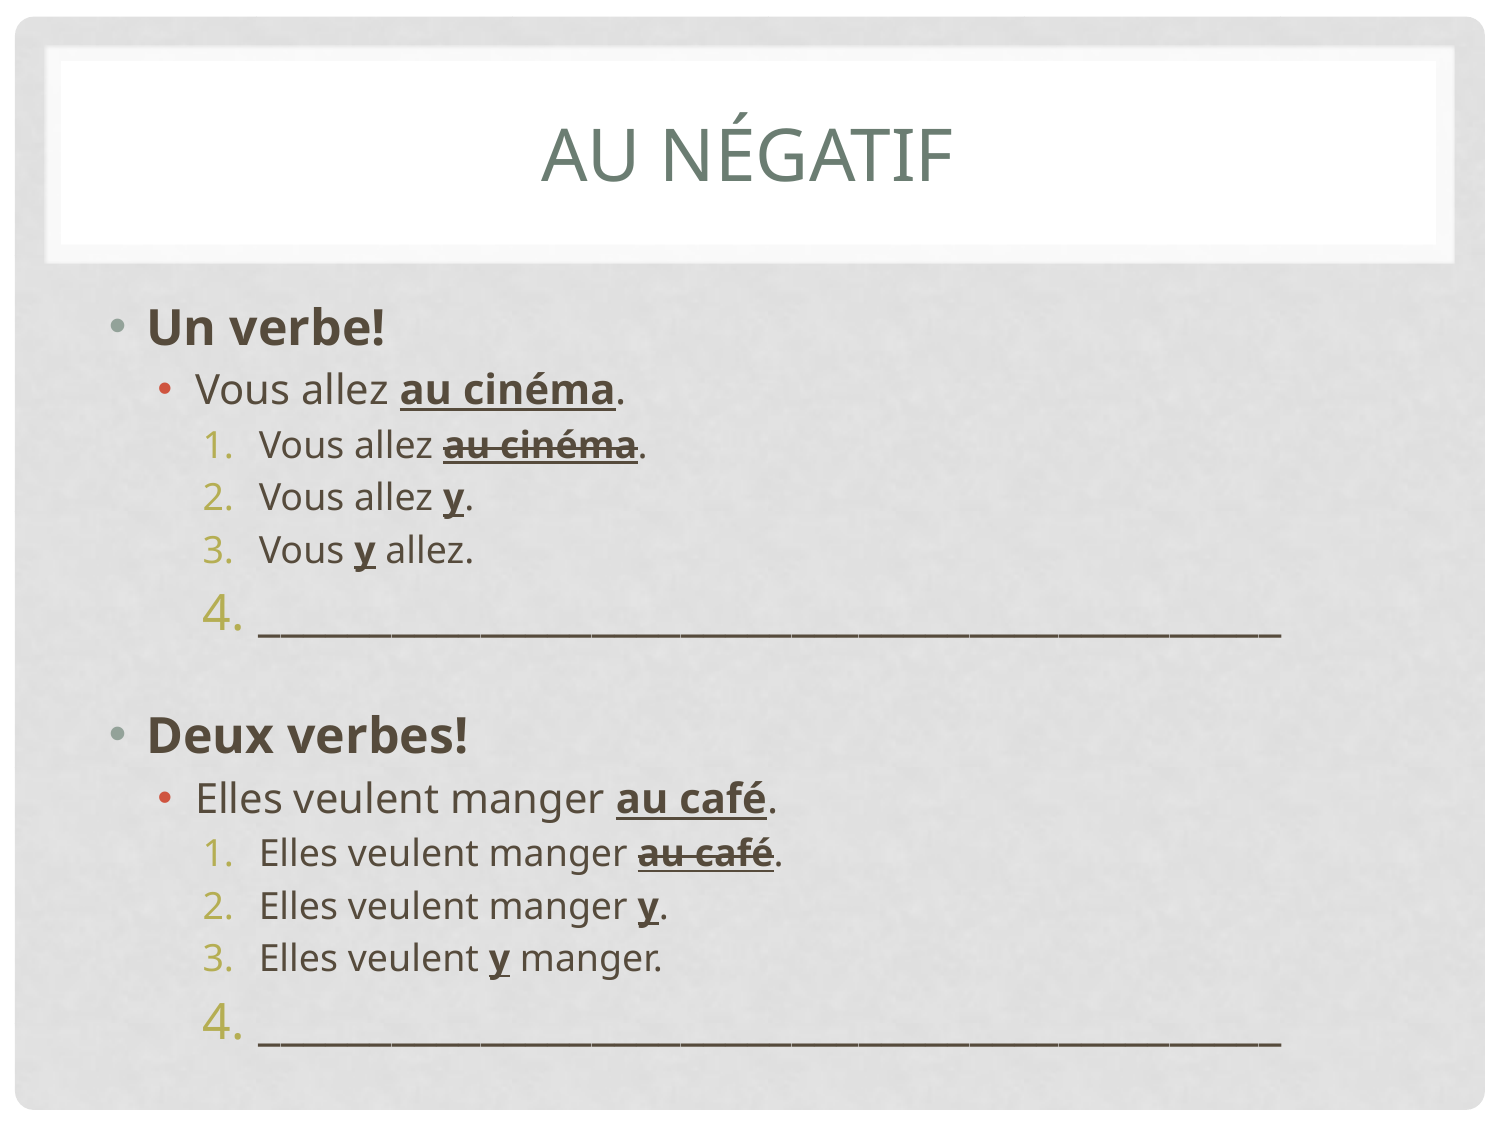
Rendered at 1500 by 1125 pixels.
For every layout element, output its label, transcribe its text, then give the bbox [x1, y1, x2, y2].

title Au négatif [69, 66, 1425, 238]
list Un verbe! Vous allez au cinéma. Vous allez au cinéma. Vous allez y. Vous y allez. ______________________________________________ Deux verbes! Elles veulent manger au café. Elles veulent manger au café. Elles veulent manger y. Elles veulent y manger. ______________________________________________ [75, 287, 1425, 1125]
